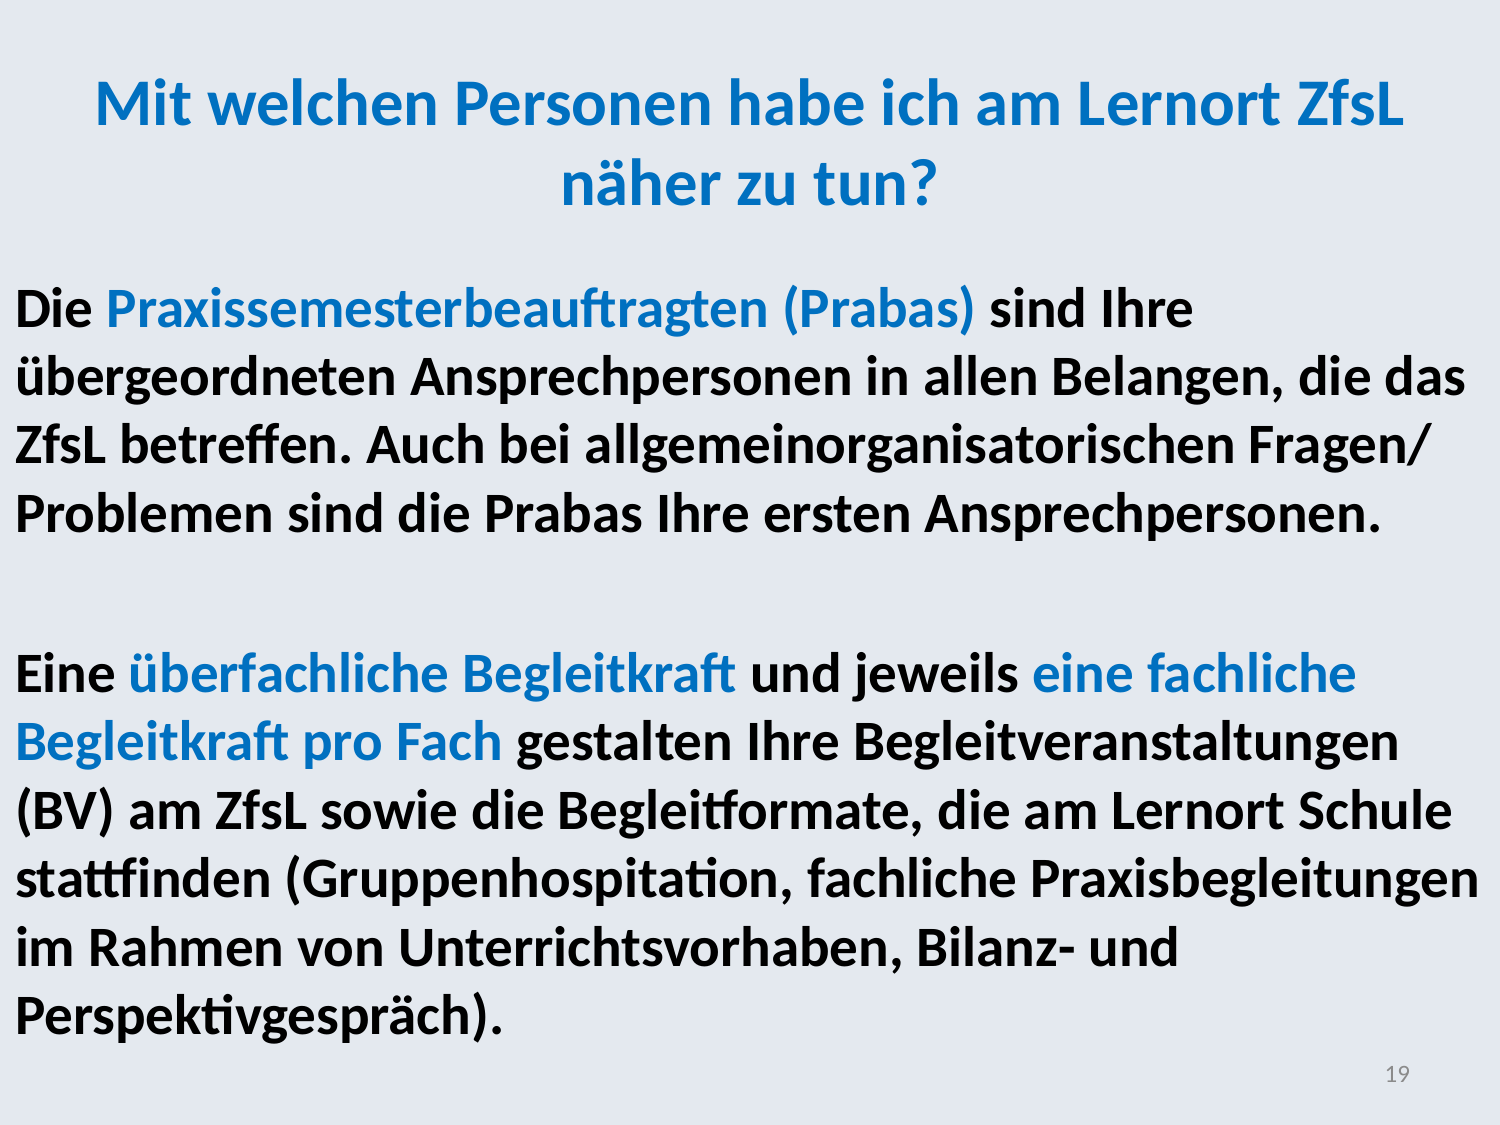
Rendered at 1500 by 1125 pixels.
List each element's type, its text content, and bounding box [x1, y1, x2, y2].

title Mit welchen Personen habe ich am Lernort ZfsL näher zu tun? [75, 45, 1425, 233]
list Die Praxissemesterbeauftragten (Prabas) sind Ihre übergeordneten Ansprechpersonen in allen Belangen, die das ZfsL betreffen. Auch bei allgemeinorganisatorischen Fragen/ Problemen sind die Prabas Ihre ersten Ansprechpersonen. Eine überfachliche Begleitkraft und jeweils eine fachliche Begleitkraft pro Fach gestalten Ihre Begleitveranstaltungen (BV) am ZfsL sowie die Begleitformate, die am Lernort Schule stattfinden (Gruppenhospitation, fachliche Praxisbegleitungen im Rahmen von Unterrichtsvorhaben, Bilanz- und Perspektivgespräch). [0, 262, 1500, 1125]
slide_number 19 [1074, 1042, 1425, 1103]
